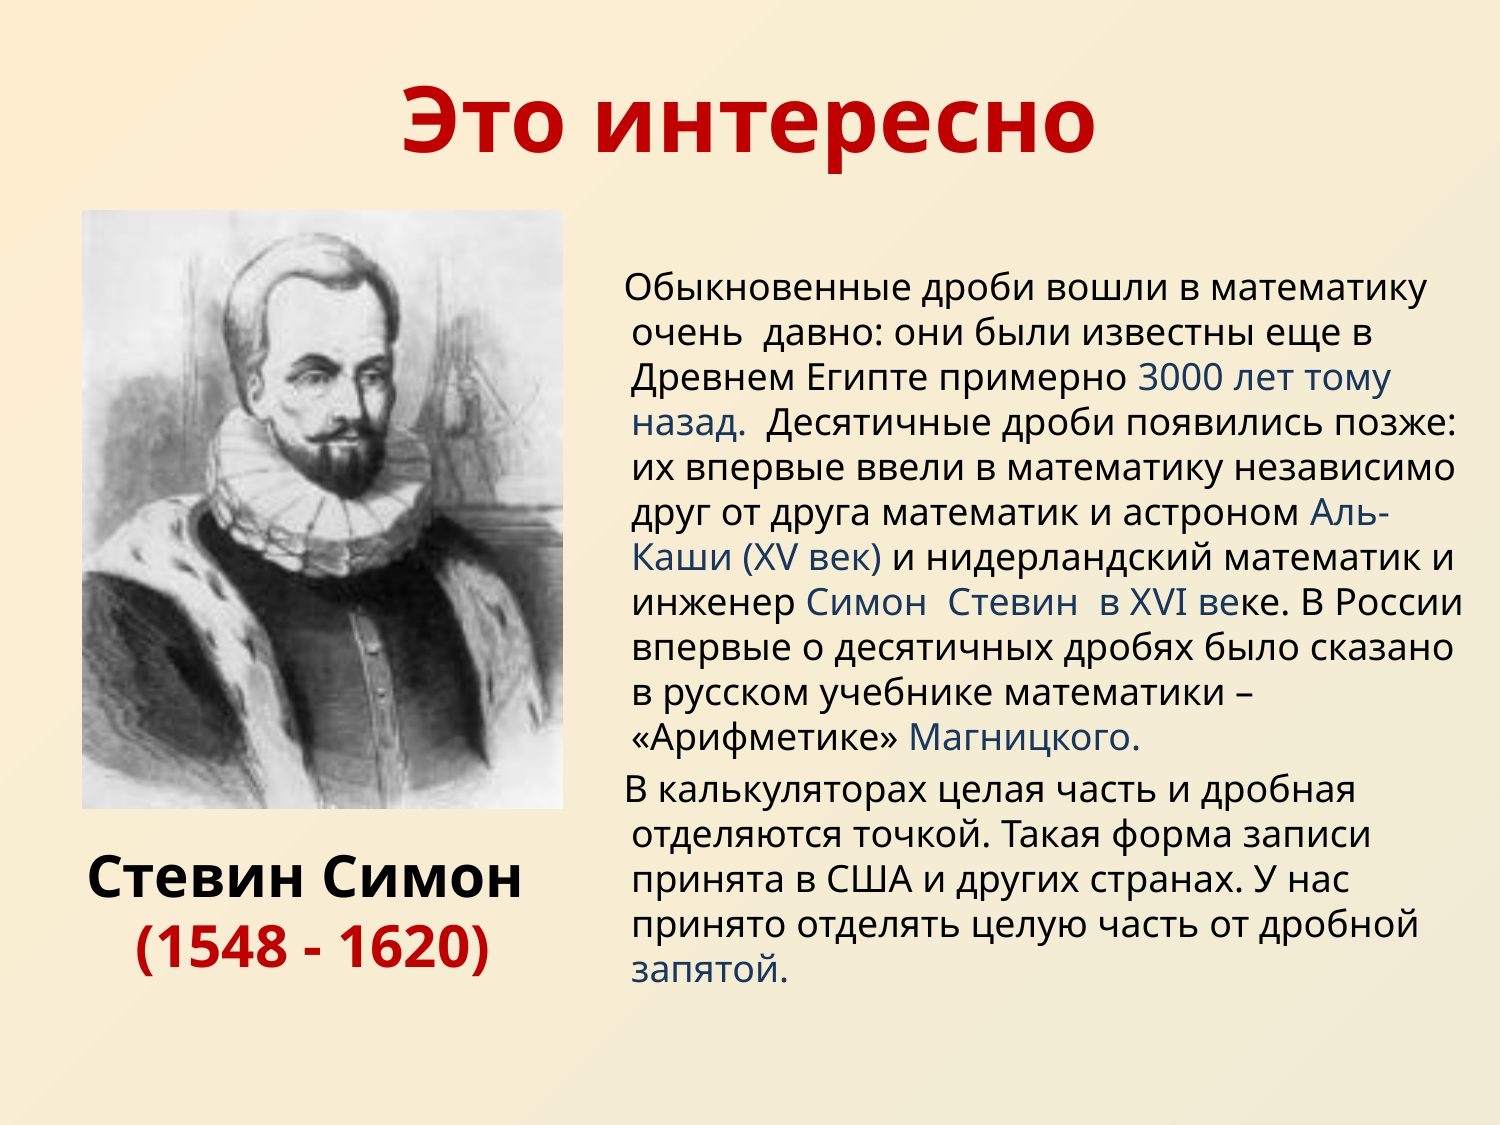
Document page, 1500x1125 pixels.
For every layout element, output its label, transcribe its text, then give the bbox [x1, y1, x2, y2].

text_box Стевин Симон (1548 - 1620) [17, 831, 609, 987]
list Обыкновенные дроби вошли в математику очень давно: они были известны еще в Древнем Египте примерно 3000 лет тому назад. Десятичные дроби появились позже: их впервые ввели в математику независимо друг от друга математик и астроном Аль-Каши (ХV век) и нидерландский математик и инженер Симон Стевин в ХVI веке. В России впервые о десятичных дробях было сказано в русском учебнике математики – «Арифметике» Магницкого. В калькуляторах целая часть и дробная отделяются точкой. Такая форма записи принята в США и других странах. У нас принято отделять целую часть от дробной запятой. [559, 255, 1481, 1125]
title Это интересно [75, 45, 1425, 188]
picture [81, 210, 563, 809]
